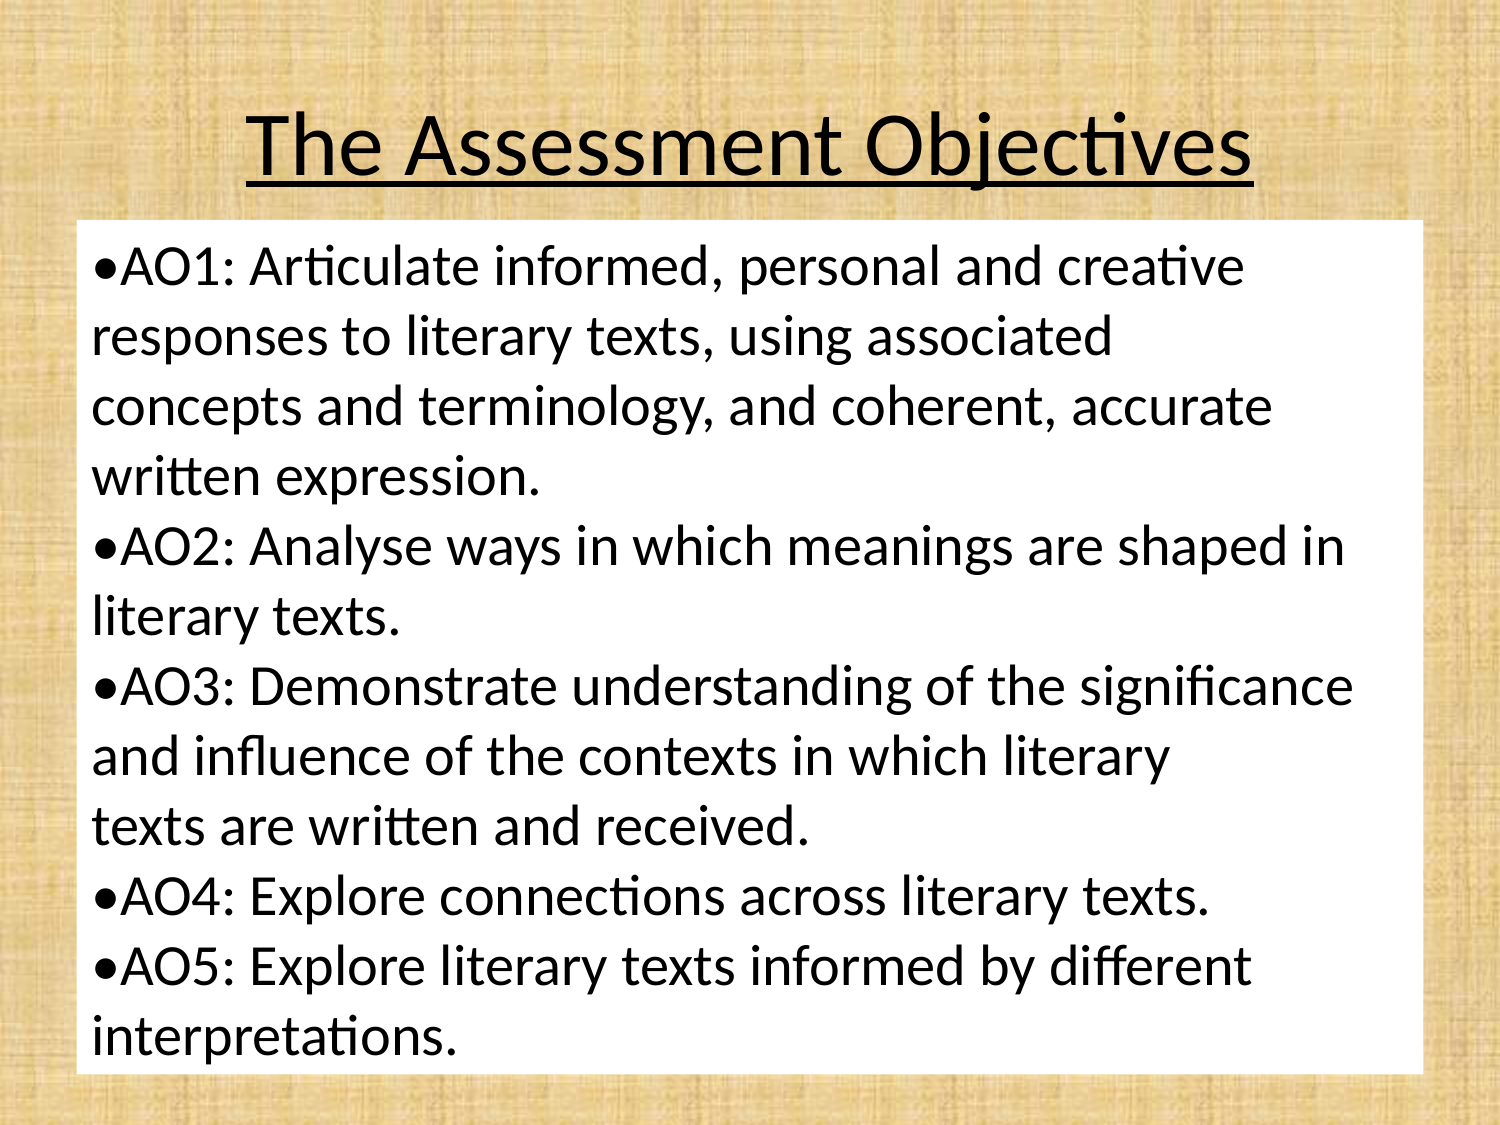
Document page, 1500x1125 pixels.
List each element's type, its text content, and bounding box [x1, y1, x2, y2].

text_box •AO1: Articulate informed, personal and creative responses to literary texts, using associated concepts and terminology, and coherent, accurate written expression. •AO2: Analyse ways in which meanings are shaped in literary texts. •AO3: Demonstrate understanding of the significance and influence of the contexts in which literary texts are written and received. •AO4: Explore connections across literary texts. •AO5: Explore literary texts informed by different interpretations. [76, 219, 1424, 1075]
picture [0, 0, 1500, 1125]
title The Assessment Objectives [75, 45, 1425, 233]
